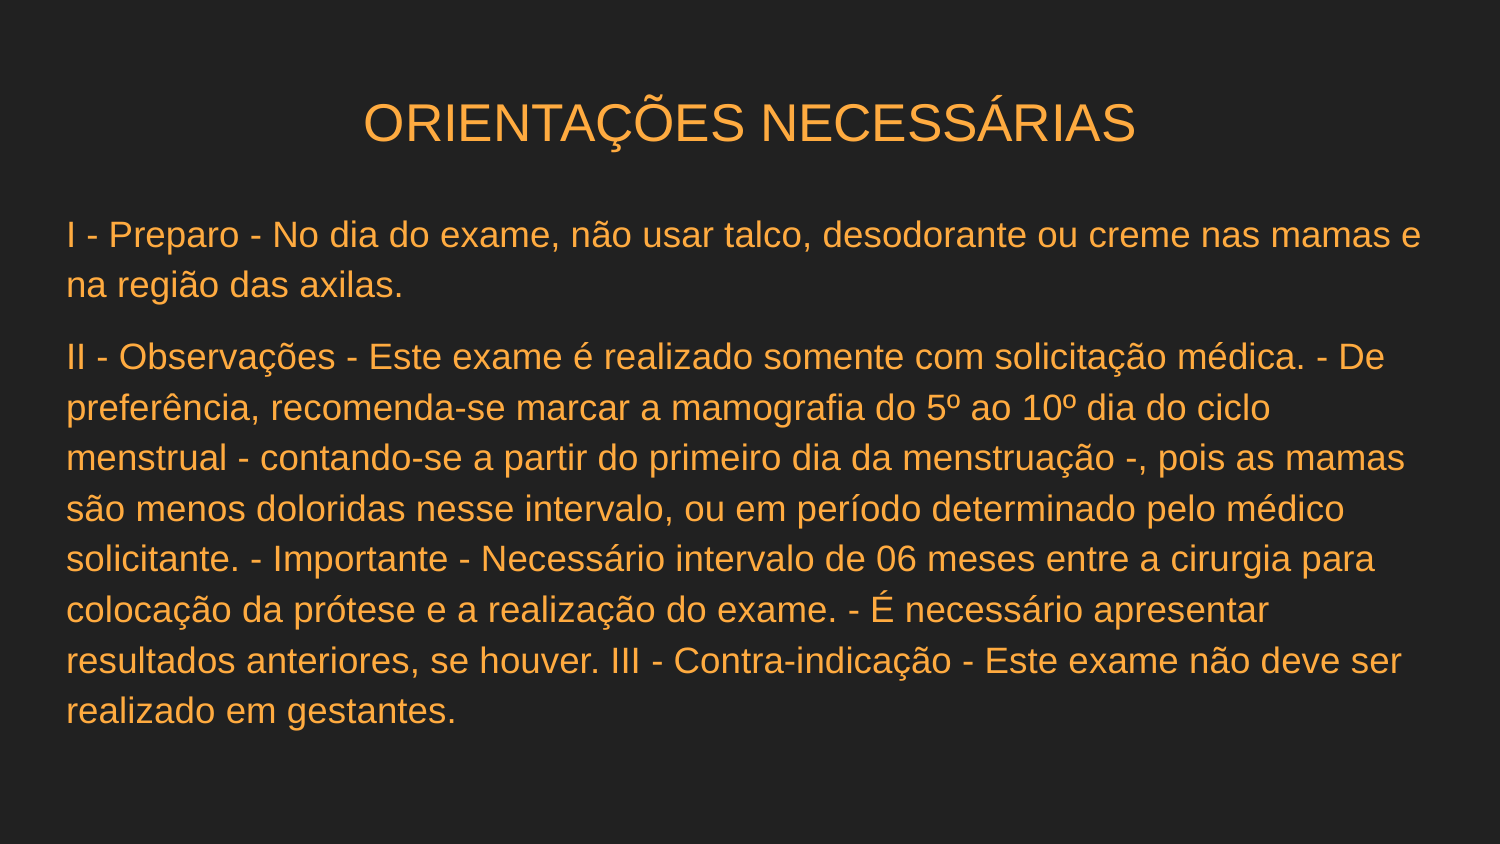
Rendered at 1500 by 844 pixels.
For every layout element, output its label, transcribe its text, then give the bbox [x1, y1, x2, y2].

title ORIENTAÇÕES NECESSÁRIAS [51, 72, 1449, 167]
list I - Preparo - No dia do exame, não usar talco, desodorante ou creme nas mamas e na região das axilas. II - Observações - Este exame é realizado somente com solicitação médica. - De preferência, recomenda-se marcar a mamografia do 5º ao 10º dia do ciclo menstrual - contando-se a partir do primeiro dia da menstruação -, pois as mamas são menos doloridas nesse intervalo, ou em período determinado pelo médico solicitante. - Importante - Necessário intervalo de 06 meses entre a cirurgia para colocação da prótese e a realização do exame. - É necessário apresentar resultados anteriores, se houver. III - Contra-indicação - Este exame não deve ser realizado em gestantes. [51, 189, 1449, 750]
